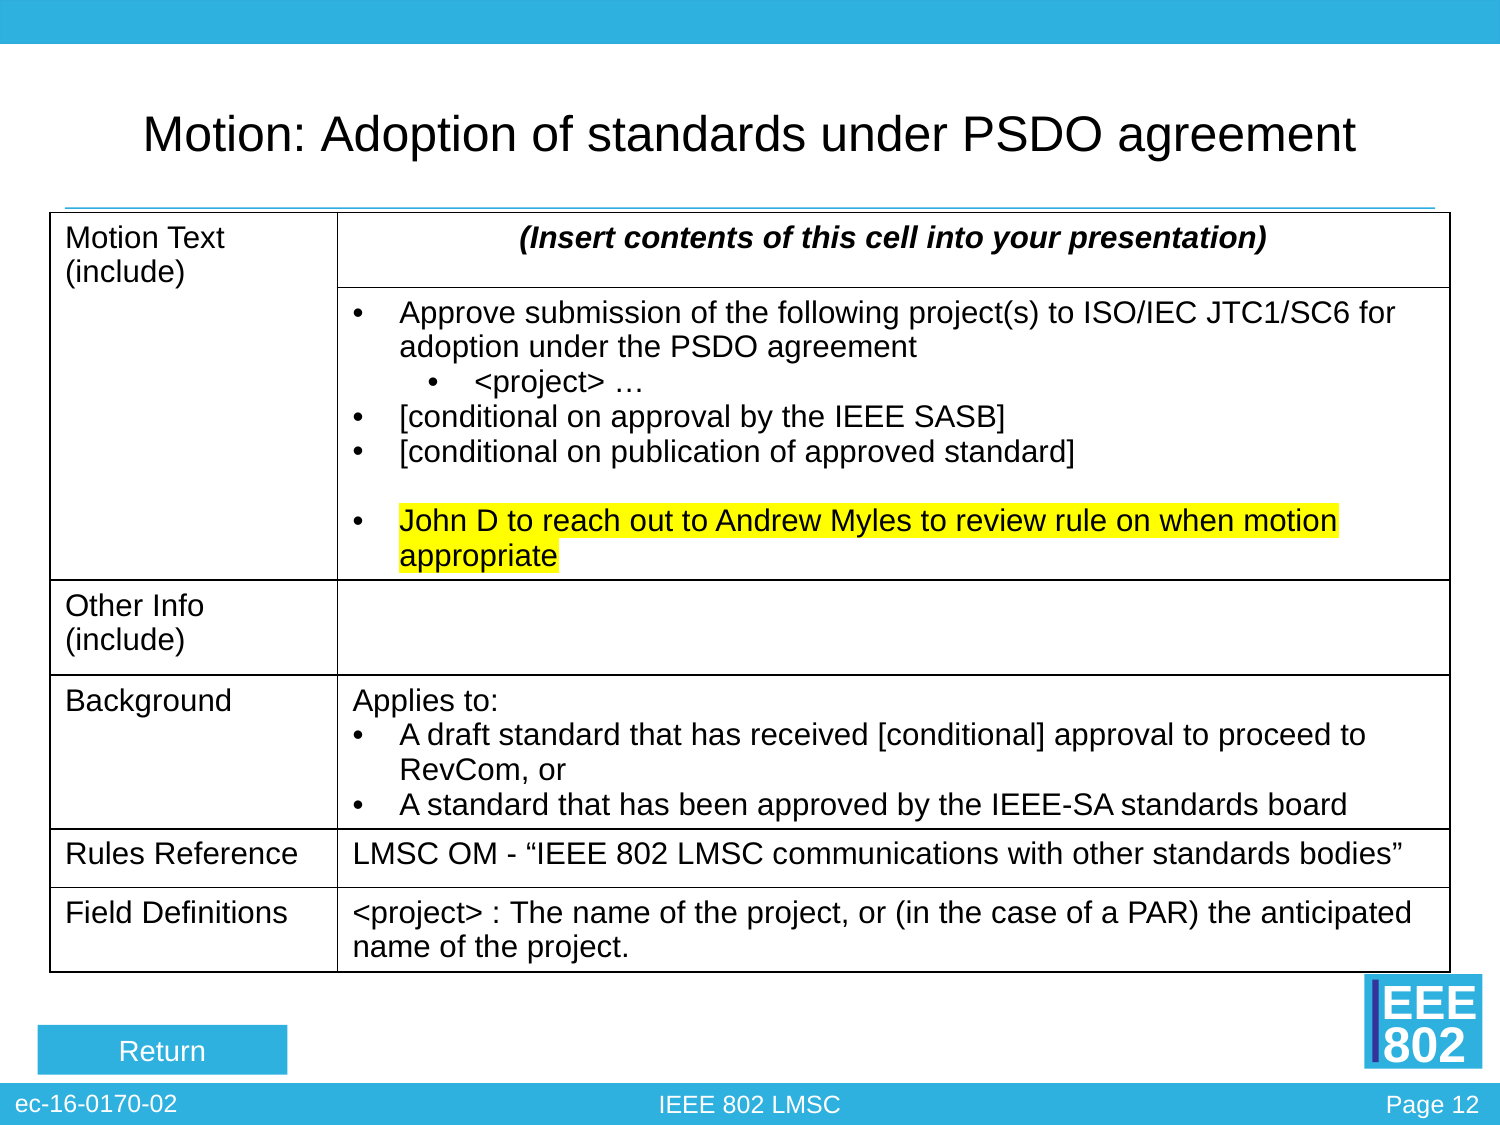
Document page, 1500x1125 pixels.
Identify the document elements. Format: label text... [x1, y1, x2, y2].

table_cell <project> : The name of the project, or (in the case of a PAR) the anticipated name of the project. [338, 888, 1449, 971]
table_cell [338, 581, 1449, 674]
table_header Motion Text (include) [51, 213, 337, 579]
table_cell Applies to: A draft standard that has received [conditional] approval to proceed to RevCom, or A standard that has been approved by the IEEE-SA standards board [338, 676, 1449, 828]
table_cell Rules Reference [51, 830, 337, 887]
text_box Return [37, 1024, 288, 1075]
table_cell Approve submission of the following project(s) to ISO/IEC JTC1/SC6 for adoption under the PSDO agreement <project> … [conditional on approval by the IEEE SASB] [conditional on publication of approved standard] John D to reach out to Andrew Myles to review rule on when motion appropriate [338, 288, 1449, 579]
table_cell Other Info (include) [51, 581, 337, 674]
title Motion: Adoption of standards under PSDO agreement [75, 66, 1425, 197]
table_cell Background [51, 676, 337, 828]
table_header (Insert contents of this cell into your presentation) [338, 213, 1449, 287]
table_cell Field Definitions [51, 888, 337, 971]
table_cell LMSC OM - “IEEE 802 LMSC communications with other standards bodies” [338, 830, 1449, 887]
